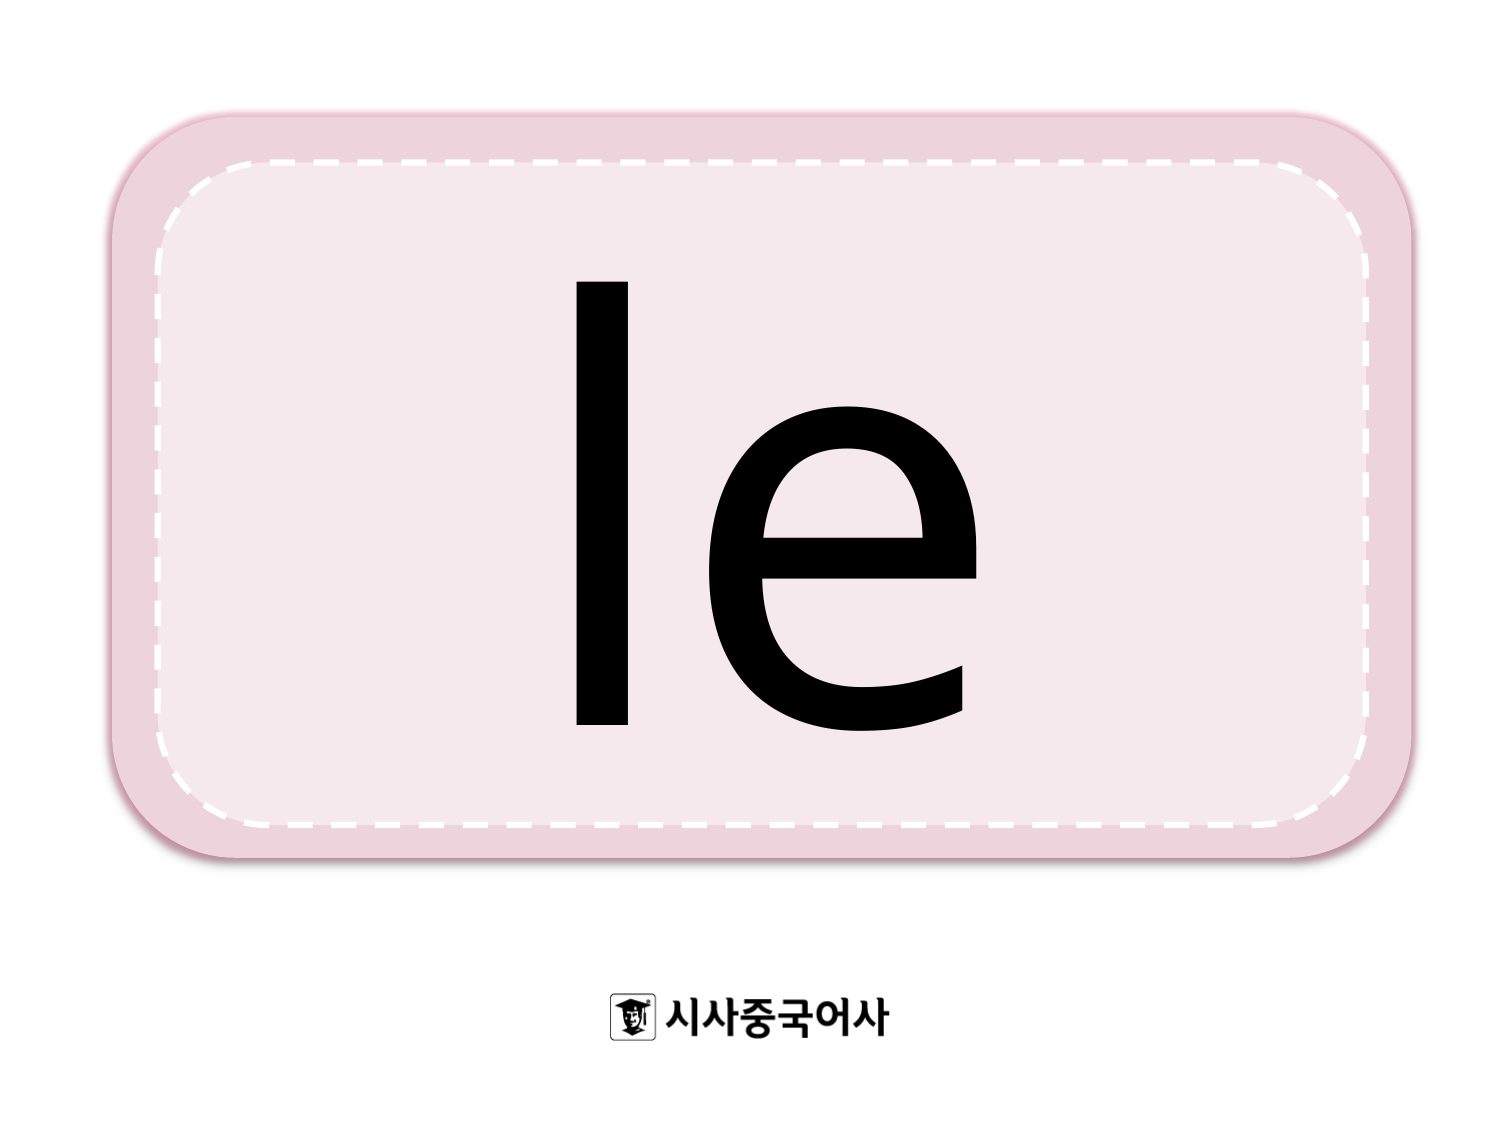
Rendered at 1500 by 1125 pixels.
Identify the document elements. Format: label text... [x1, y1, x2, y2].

text_box le [162, 160, 1371, 824]
picture [602, 987, 898, 1047]
